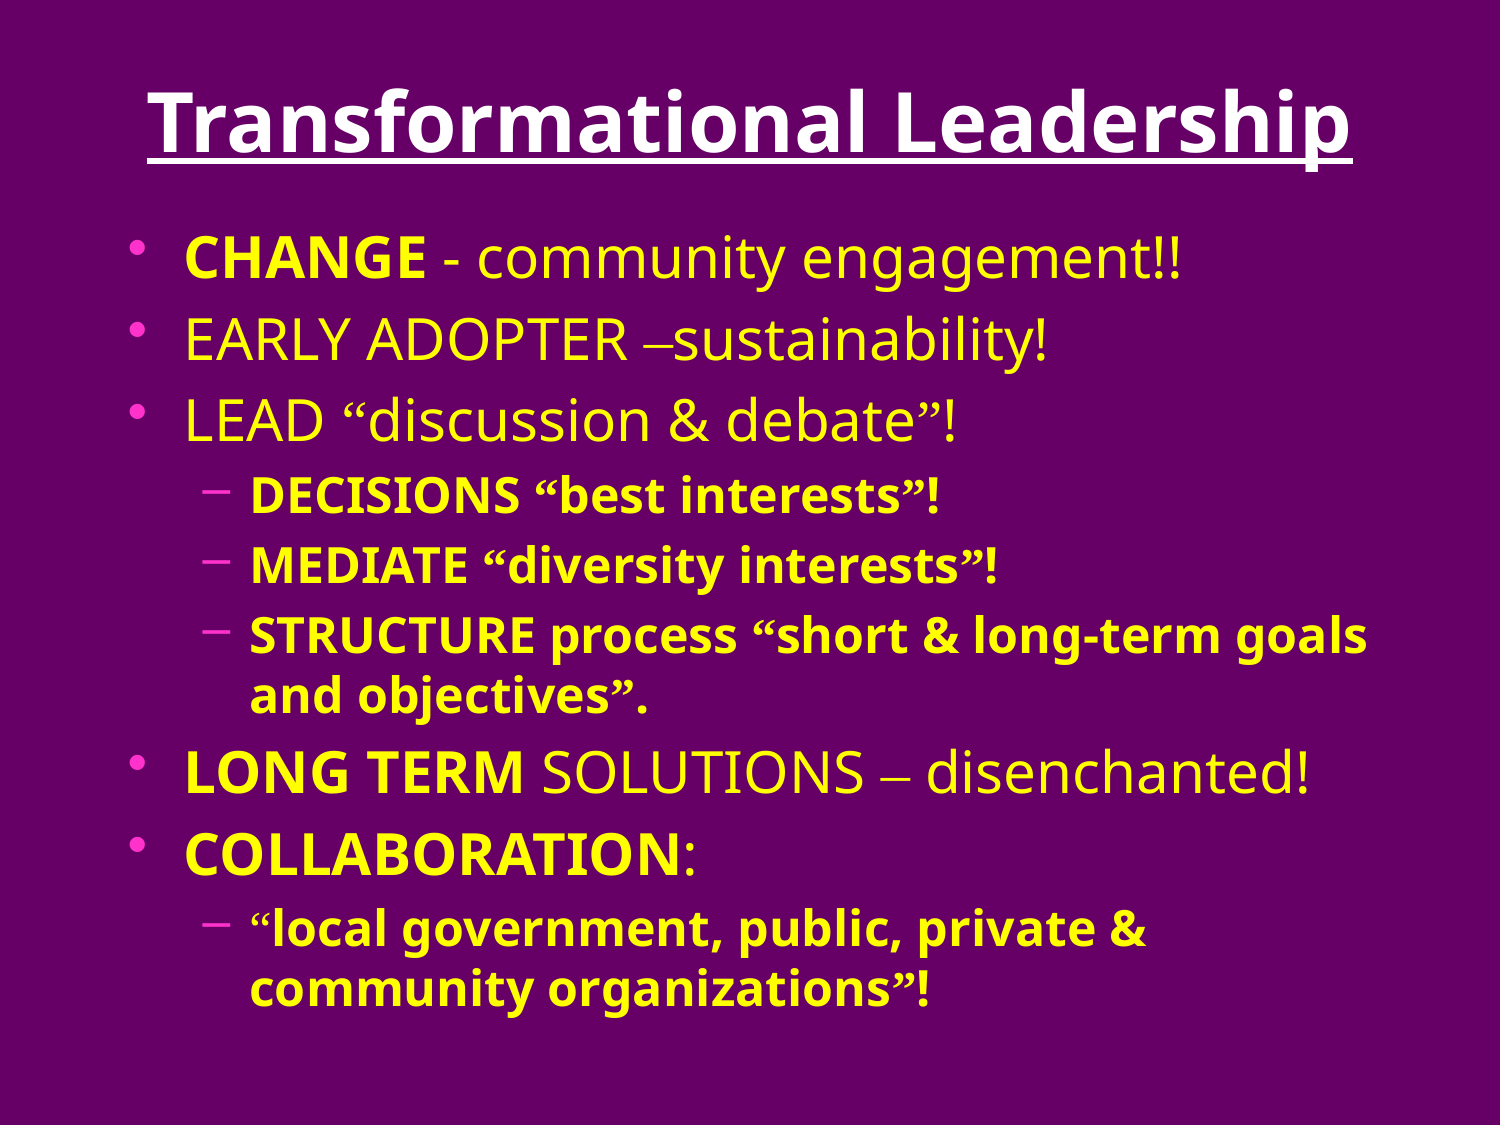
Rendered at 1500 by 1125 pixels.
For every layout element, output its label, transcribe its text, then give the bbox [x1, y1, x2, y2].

title Transformational Leadership [112, 62, 1388, 176]
list CHANGE - community engagement!! EARLY ADOPTER –sustainability! LEAD “discussion & debate”! DECISIONS “best interests”! MEDIATE “diversity interests”! STRUCTURE process “short & long-term goals and objectives”. LONG TERM SOLUTIONS – disenchanted! COLLABORATION: “local government, public, private & community organizations”! [112, 212, 1426, 1051]
